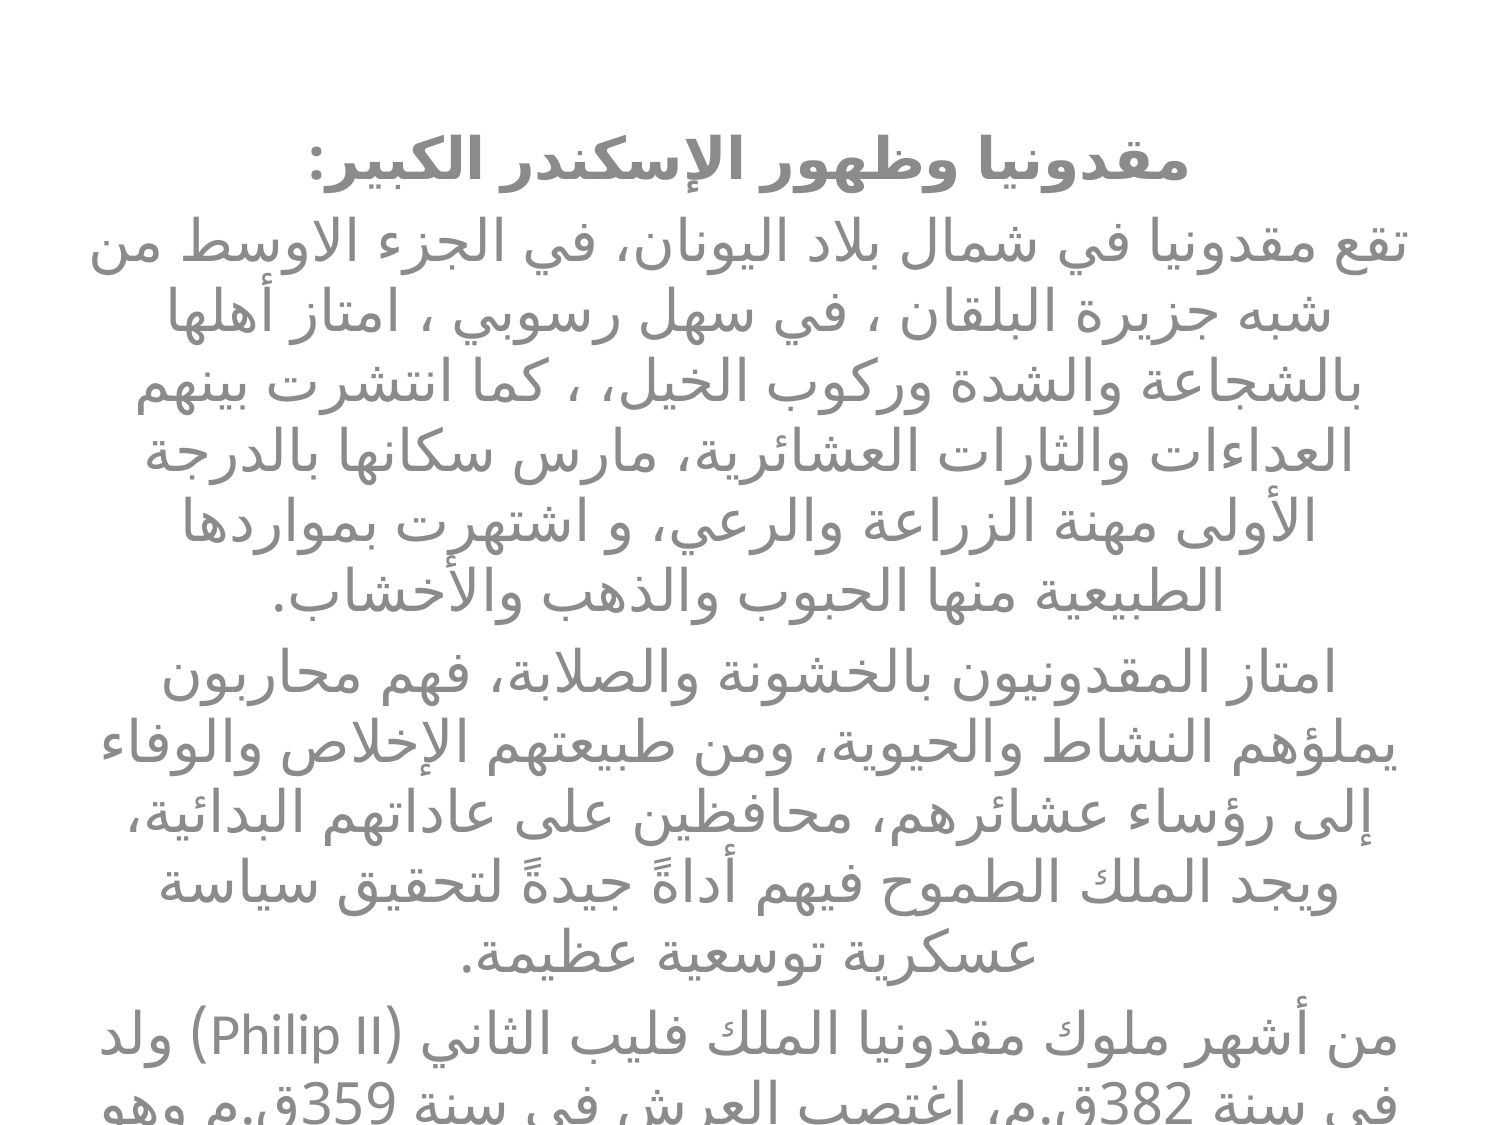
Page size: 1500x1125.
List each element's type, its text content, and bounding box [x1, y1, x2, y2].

subtitle مقدونيا وظهور الإسكندر الكبير: تقع مقدونيا في شمال بلاد اليونان، في الجزء الاوسط من شبه جزيرة البلقان ، في سهل رسوبي ، امتاز أهلها بالشجاعة والشدة وركوب الخيل، ، كما انتشرت بينهم العداءات والثارات العشائرية، مارس سكانها بالدرجة الأولى مهنة الزراعة والرعي، و اشتهرت بمواردها الطبيعية منها الحبوب والذهب والأخشاب. امتاز المقدونيون بالخشونة والصلابة، فهم محاربون يملؤهم النشاط والحيوية، ومن طبيعتهم الإخلاص والوفاء إلى رؤساء عشائرهم، محافظين على عاداتهم البدائية، ويجد الملك الطموح فيهم أداةً جيدةً لتحقيق سياسة عسكرية توسعية عظيمة. من أشهر ملوك مقدونيا الملك فليب الثاني (Philip II) ولد في سنة 382ق.م، اغتصب العرش في سنة 359ق.م وهو بعمر ثلاث وعشرين سنةً، تميز بالصلابة والذكاء الرفيع، أعجب كثيراً بالحضارة اليونانية، كما تميز بالصبر الذي لا ينضب، فكان قائداً عسكرياً من الدرجة الأولى. كانت مقدونيا قبل مجيء هذا الملك بعيدةً عن الأحداث السياسية والعسكرية التي شغلت المدن اليونانية، وتغيرت الحالة كثيراً بعد ارتقاءه عرش مقدونيا، إذ عمل على تأمين نفسه فيها، وأعاد تنظيم الجيش وحسن أجهزته ووسائل دفاعه وهجومه، جاعلاً منه جيشاً قوياً يعتمد عليه، كما عمل على القضاء على نفوذ الاقطاعيين ، وجمع سكان مملكته تحت قيادته جاعلاً منهم شعباً واحداً وآلة حربية قادرة على تحقيق أطماعه وطموحاته الكبيرة، وفي أثناء إقامته في مدينة طيبه() (Thebes) تعلم فنون القتال في المدرسة العسكرية وأتقنها، إلا أنه طور ما تعلمه وأضاف ابتكارات جديدة على سلاح المشاة. تمكن فليب الثاني بفضل تنظيماته الجديدة وتحسيناته على الجيش من كسب نصرٍ حاسمٍ على معارضيه اليونانيين، في معركة خيرونيا()(Chaeronea) سنة 338ق.م. ومن نتائجها خضوع جميع بلاد اليونان تحت الحكم المقدوني ، ولجأ إلى استخدام مختلف الوسائل لضم المدن اليونانية ،فعمل على التقرب من الكهنة، وقدم الرشاوي للسياسيين اليونانيين والقادة العسكريين الكبار، ولما عجزت معه جميع الوسائل مال إلى استخدام القسوة في سبيل تحقيق أهدافه، ولم يفوت أي فرصة لكسبهم إلى جانبه وإخضاعهم تحت سيطرته. دعا بعد معركة خيرونيا إلى عقد مؤتمر شمل جميع المدن اليونانية, قدم للمؤتمرين خطته الجديدة التي تقضي بتوحيد اليونان تحت قيادته, والتصدي إلى الخطر الفارسي الأخميني ، لاقت فكرته ترحيباً واسعاً من المجتمعين، وأعلنوا استعدادهم لتجهيز جيش وأسطول يوناني يكون تحت خدمته. كانت هناك مجموعة من العوامل شجعت الملك فليب الثاني ومن جاء بعده على التحمس للسيطرة على الشرق أهمها:- كانت حملة زينفون (Xenophon) عاملاً مشجعاً على ظهور فكرة غزو الشرق، إذ كشفت عن ضعف المناطق الخاضعة للحكم الأخميني، فقد عاد عشرة آلاف من المرتزقة اليونانيين إلى بلادهم بعد ذهابهم إلى قلب الإمبراطورية الأخمينية، على الرغم من الصعوبات التي واجهتهم، فنقلت صورةً واضحةً عن بلاد الشرق والانحلال والضعف في جسد الإمبراطورية الأخمينية. لفتت أنظار الملك فليب الثاني ومن جاء بعده ثروات الشرق، إذ كانت عاملاً مشجعاً ومهماً لغزوه ، لاسيما بعد أن كانت بلاد اليونان تعاني من المشكلات الاقتصادية بسبب ركود التجارة والحروب المستمرة وتزايد إعداد السكان، وحلم النبلاء المقدونيون بالفتوحات الجديدة للسلب والنهب وبوصول تجارتهم إلى أسواق الشرق الغنية. كان للانتصارات التي حققتها القوات اليونانية في عددٍ من المعارك على الجيوش الأخمينية دور كبير ومؤثر على غزو الشرق، إذ كشفت عن ضعف الجيوش الأخمينية وانحلالها في المدة المتأخرة من حكمها، ولا ننسى الرغبة الكبيرة في نفوس اليونانيين للانتقام من الأخمينيين،والتحول إلى موقف الهجوم ، اجتمعت هذه العوامل جميعها لتكون عاملاً مشجعاً على التوجه نحو الشرق، فعزم الملك فليب الثاني السيطرة على المدن اليونانية في آسيا الصغرى وطرد القوات الأخمينية، إلا أن القدر لم يمهله طويلاً، إذ اغتيل في سنة 336ق.م. في العام نفسه اعتلى عرش مقدونيا الإسكندر المقدوني ابن الملك فليب الثاني، الذي عرف بالكبير أيضاً، كان بعمر عشرين عاماً في وقت اغتيال أبيه، تعلم على يد الفيلسوف اليوناني أرسطو طاليس()، الذي دعاه الملك فليب الثاني لتعليم أبنه الذي كان بعمر ثلاث عشر عاماً، كان لمعلمه أثرٌ كبير على حياته ، إذ انطبعت بنفسه تعاليم ذاك الفيلسوف، فشب على حب الحضارة اليونانية والأدب اليوناني، ولد الإسكندر في سنة 356ق.م، ولم تكن أمه(اوليمبياس) أميرة مقدونية،أعجب فيها الملك فليب الثاني في إحدى الاحتفالات لجمالها. وجد الإسكندر المقدوني الأعداء من كل جانب عند اعتلائه عرش مقدونيا، إذ كانوا متلهفين للتخلص من الحكم المقدوني، وبالمقابل كان الأخمينيون مستعدين لتقديم الدعم لإثارة الاضطرابات في اليونان، كما كان له أعداء من داخل قصره أيضاً، تمثل بخال زوجة أبيه الذي دعم أبنها الصغير كوريثاً لأبيه الملك فليب الثاني، واستقبلت المدن اليونانية خبر اغتيال الأخير بفرحةً كبيرةً، ظناً منها بنهاية حكم مقدونيا، ولم يتبادر لها أن أبنه الذي كان بعمر عشرين سنة قادرٌ على السيطرة على المملكة المقدونية واليونان. أثبت الإسكندر جدارة وشجاعة فائقة في سرعة قمع التمرد الذي وقع في بلاد اليونان، والذي كان وراءه الفرس الأخمينيين، كما عمل قبل ذلك على إخضاع قبائل الشمال المتمردة على الحكم المقدوني،وأحرقت مدينة طيبه التي كانت إحدى المدن المتمردة أيضا، وعمل بأهلها السيف وباع من بقى منهم عبيداً، واستثنى من ذلك المعابد وبيت الشاعر بندار() (Pindar) الذي أعجب بأشعاره لقد جعل الإسكندر مدينة طيبه عبرة لكل المدن اليونانية، إذ استعمل في إخضاعها أبشع الطرق والأساليب الجشعة، بعد ذلك فتحت المدن الأخرى أبوابها للملك الجديد، معلنة الولاء والطاعة ومستعدةً لتقديم يد العون. يتضح مما تقدم أن الظروف كانت مواتية للملك فليب الثاني لتوحيد مقدونيا تحت حكمه، وبسبب مهارة هذا القائد وشجاعته تمكن من إخضاع جميع بلاد اليونان تحت قيادة مملكة مقدونيا، فضلاً عن ضعف وتدهور أحوال اليونانيين مقارنةً بأهل مقدونيا، ويمكن أن نقول أن العامل المشجع الأول لغزو الشرق هو العامل الاقتصادي، فكانوا يرون فيه الذهب والفضة والبضائع الثمينة، ثم تأتي عوامل أخرى مثل تدخل الأخمينيين في شؤون الغرب وإثارة الأضطرابات في داخل اليونان ثم ضعفهم ، كما إن الإسكندر استطاع أن يثبت جدارته وشجاعته من أول أيامه، وبرهن على أنه كفء لقيادة مقدونيا وخليفةً جيد لابيه الملك فليب الثاني . () طيبة: مدينة قديمة تبعد نحو 35 ميلاً شمال غرب مدينة أثينا، وهناك مدينة أخرى تحمل الاسم نفسه وهي مدينة طيبة المصرية. () معركة خيرونيا: دارت بين الجيش المقدوني الجديد وبين جيوش مدينة أثينا ومدينة طيبه بعد تحالفهم معاً ضد التوسع المقدوني، استطاعت الجيوش المقدونية بقيادة الإسكندر المقدوني (الكبير) ابن الملك فليب الثاني هزيمة جيوش المدينتين، وتحولت الهزيمة إلى اندحارٍ شامل لتلك القوات، وكان ذلك في شهر أيلول لسنة 338ق.م.) () أرسطو: ولد في سنة 384ق.م في ستاغيرا على ساحل تراقيا، كان أبوه طبيباً في البلاط المقدوني، بعد موته ذهب أبنه إلى مدينة أثينا، ليتعلم على يد الفيلسوف أفلاطون حتى وفاة الأخير سنة 347ق.م، طلب منه في سنة 335ق.م تعليم الإسكندر المقدوني في القصر الملكي، وبذهاب الأخير إلى الشرق رجع أرسطو إلى مدينة أثينا ليفتح لنفسه مدرسةً هناك. () بندار:(521-441ق.م) من كبار الشعراء اليونانيين ومن نبلاء مدينة طيبه، اشتهرت عائلته بالمواهب الفنية الموسيقية، بلغ من شهرته أن صارت أشعاره تلقى في المعابد اليونانية ضمن الطقوس الدينية، وصل تعظيم اليونانيين له إلى حد عبادته في عددً من المدن، حتى أنهم حافظوا على الكرسي الحديدي الذي كان يجلس عليه في معبد دلفي بعد وفاته، مات وهو بعمر 80 . [64, 113, 1436, 1047]
